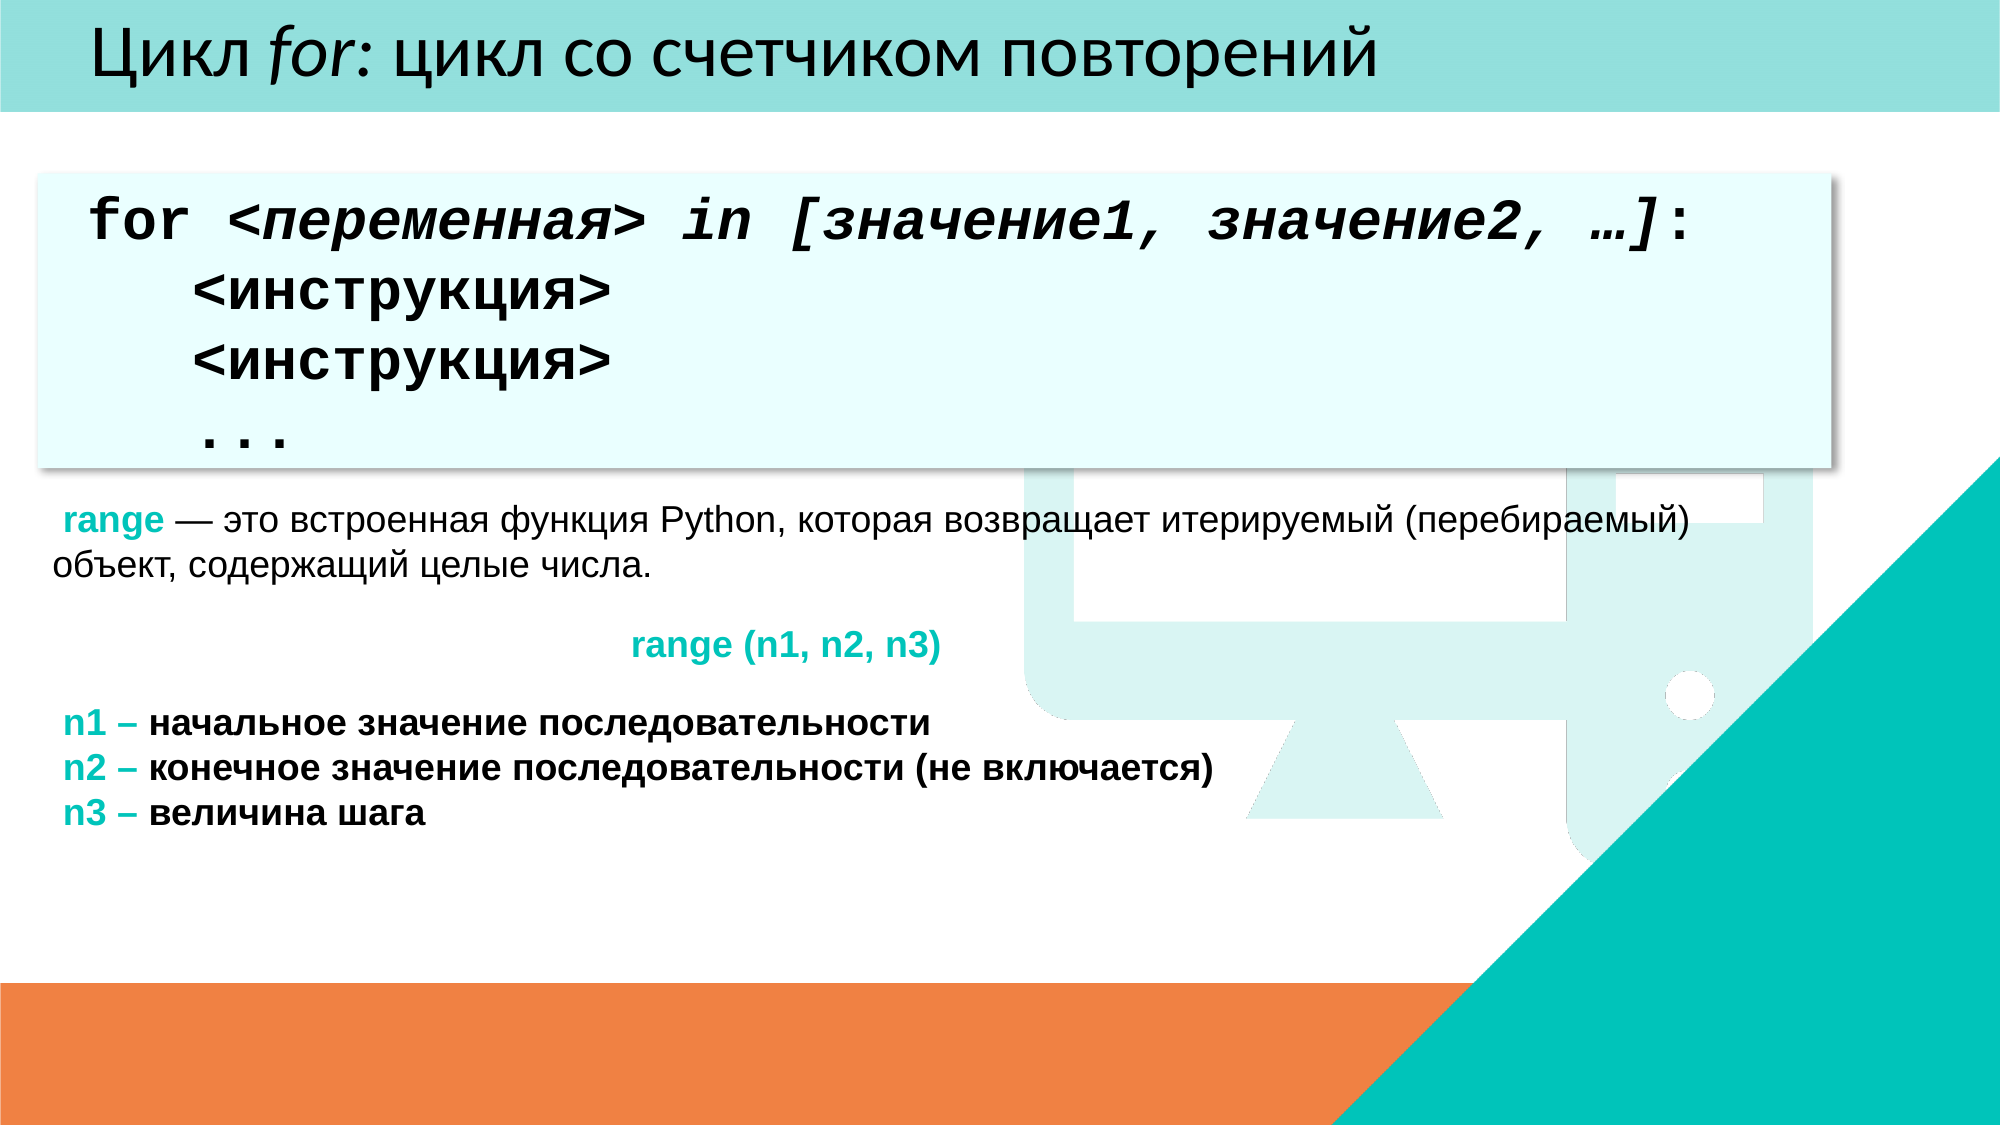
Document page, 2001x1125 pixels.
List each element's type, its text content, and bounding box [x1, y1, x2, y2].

picture [0, 0, 2000, 112]
text_box range (n1, n2, n3) [616, 612, 1024, 673]
picture [0, 226, 2000, 1125]
text_box for <переменная> in [значение1, значение2, …]: <инструкция> <инструкция> ... [37, 173, 1832, 469]
text_box n1 – начальное значение последовательности n2 – конечное значение последовательности (не включается) n3 – величина шага [48, 690, 1024, 841]
text_box range — это встроенная функция Python, которая возвращает итерируемый (перебираемый) объект, содержащий целые числа. [37, 487, 1024, 592]
